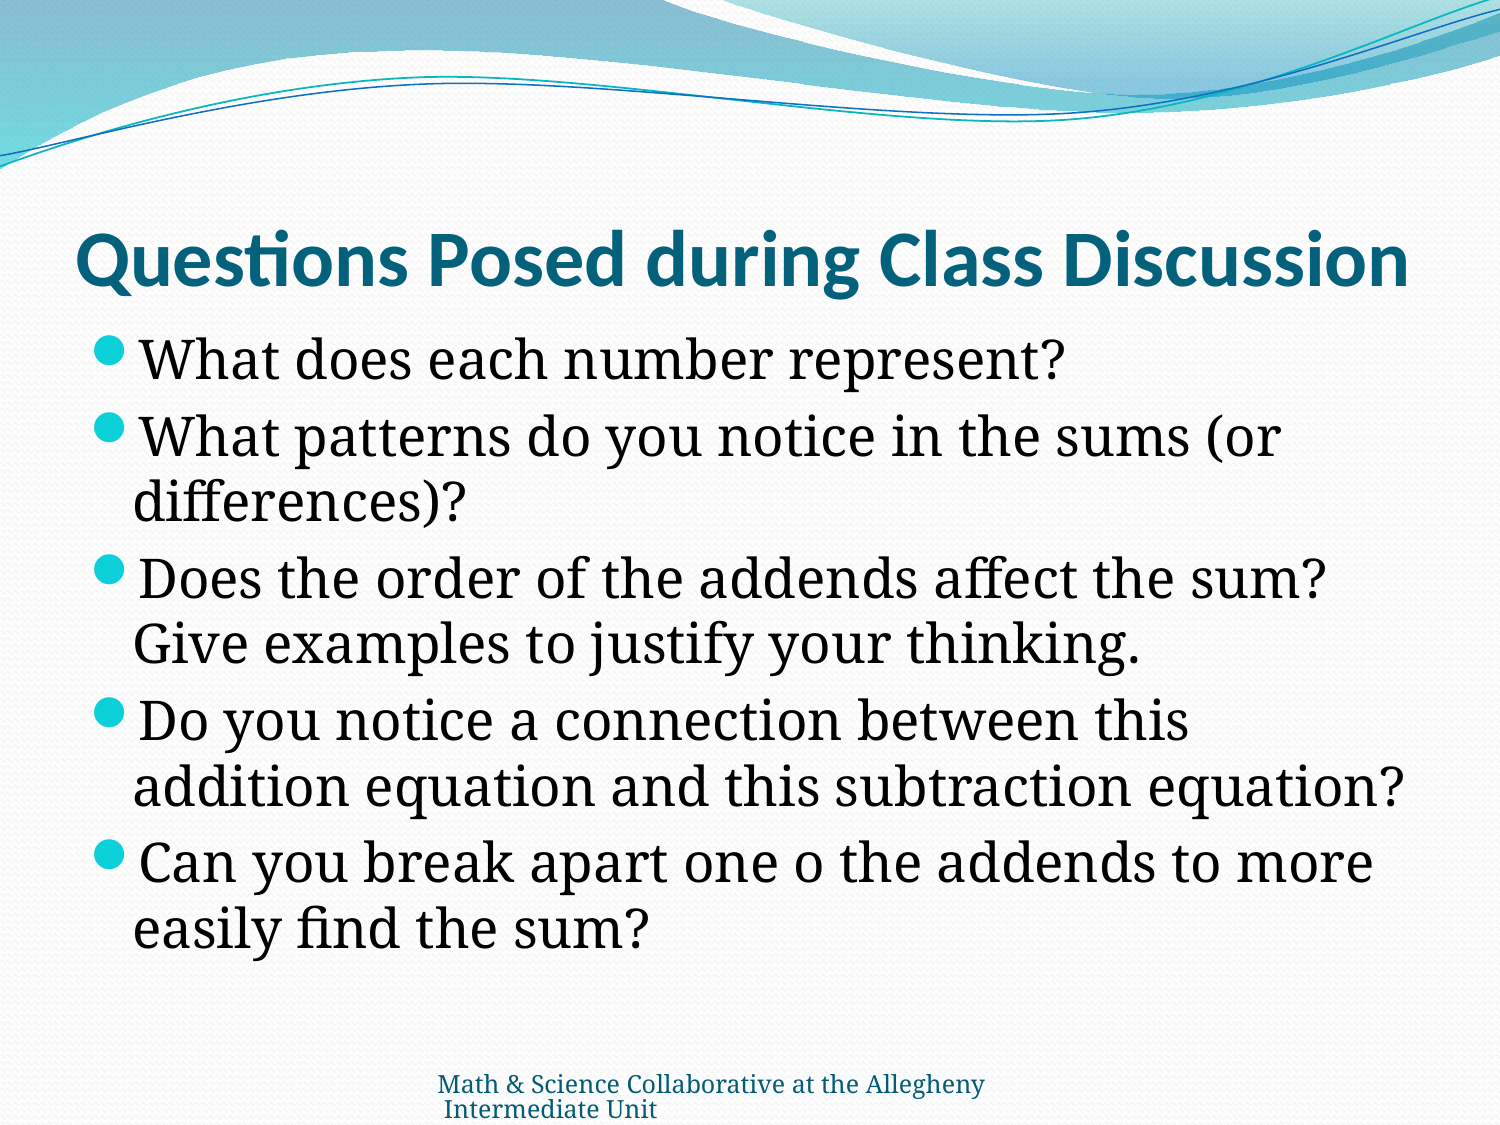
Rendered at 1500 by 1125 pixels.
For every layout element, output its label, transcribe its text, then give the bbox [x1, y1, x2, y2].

footer Math & Science Collaborative at the Allegheny Intermediate Unit [437, 1042, 988, 1103]
list What does each number represent? What patterns do you notice in the sums (or differences)? Does the order of the addends affect the sum? Give examples to justify your thinking. Do you notice a connection between this addition equation and this subtraction equation? Can you break apart one o the addends to more easily find the sum? [75, 317, 1425, 1038]
title Questions Posed during Class Discussion [75, 115, 1425, 303]
